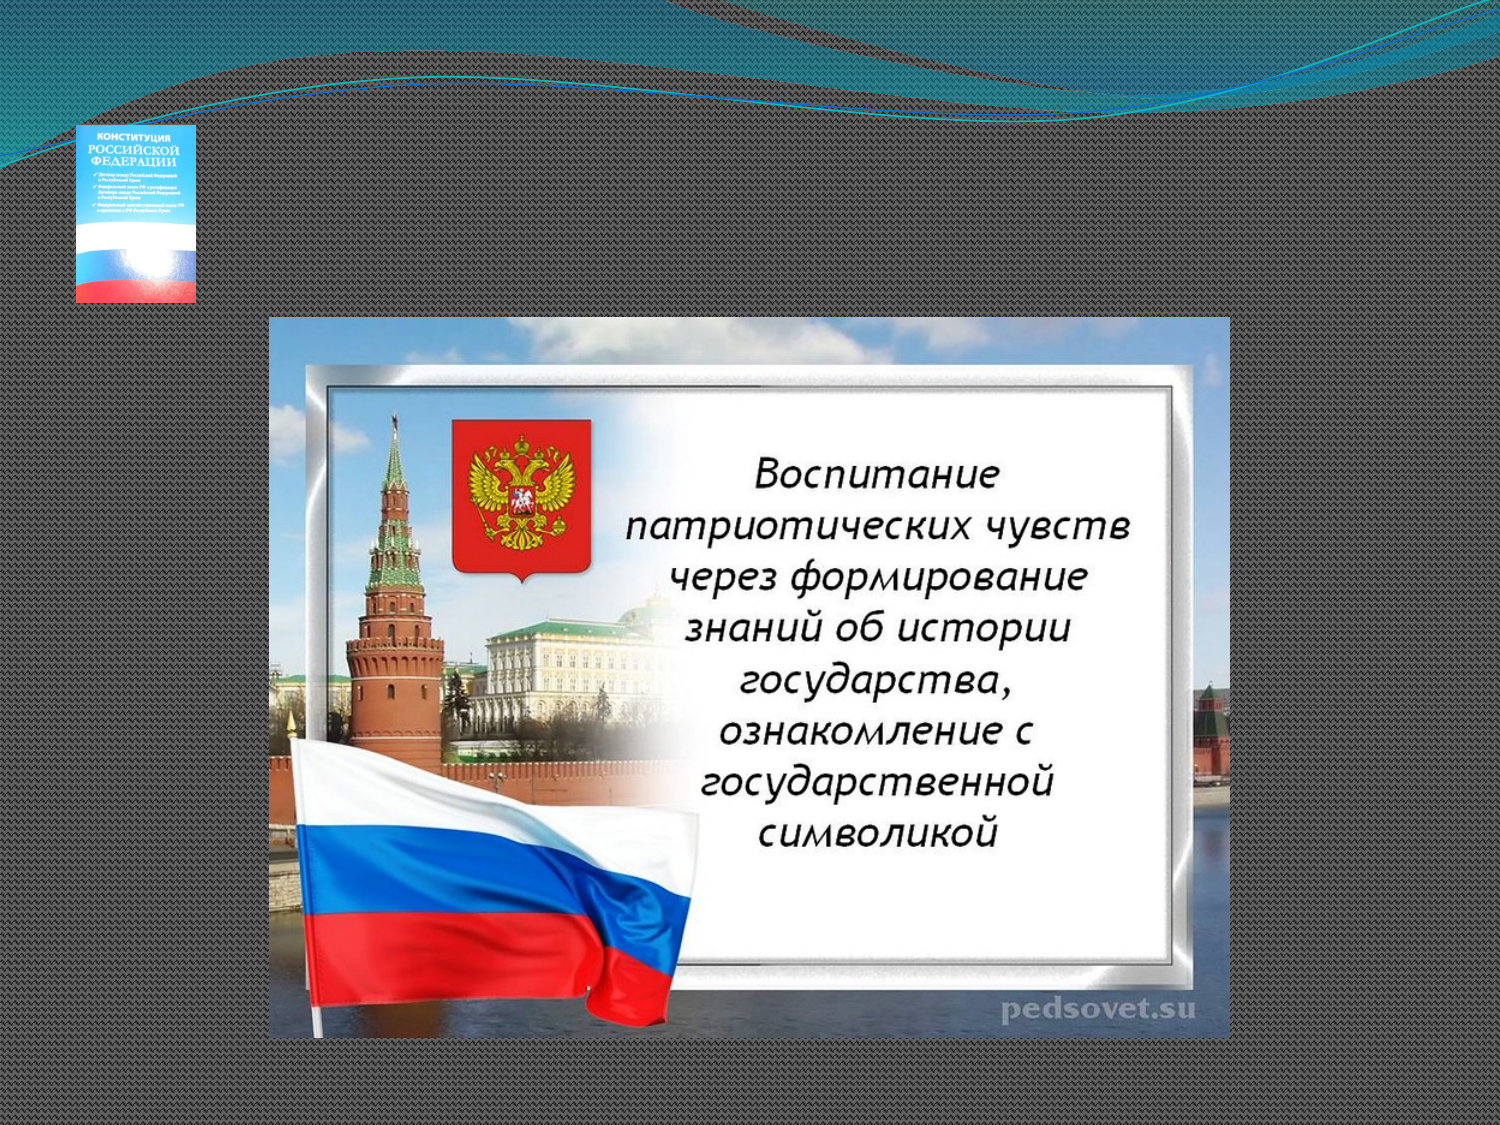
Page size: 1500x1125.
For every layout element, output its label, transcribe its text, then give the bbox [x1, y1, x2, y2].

picture [76, 125, 196, 303]
title 1 [75, 115, 1425, 303]
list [269, 317, 1231, 1038]
